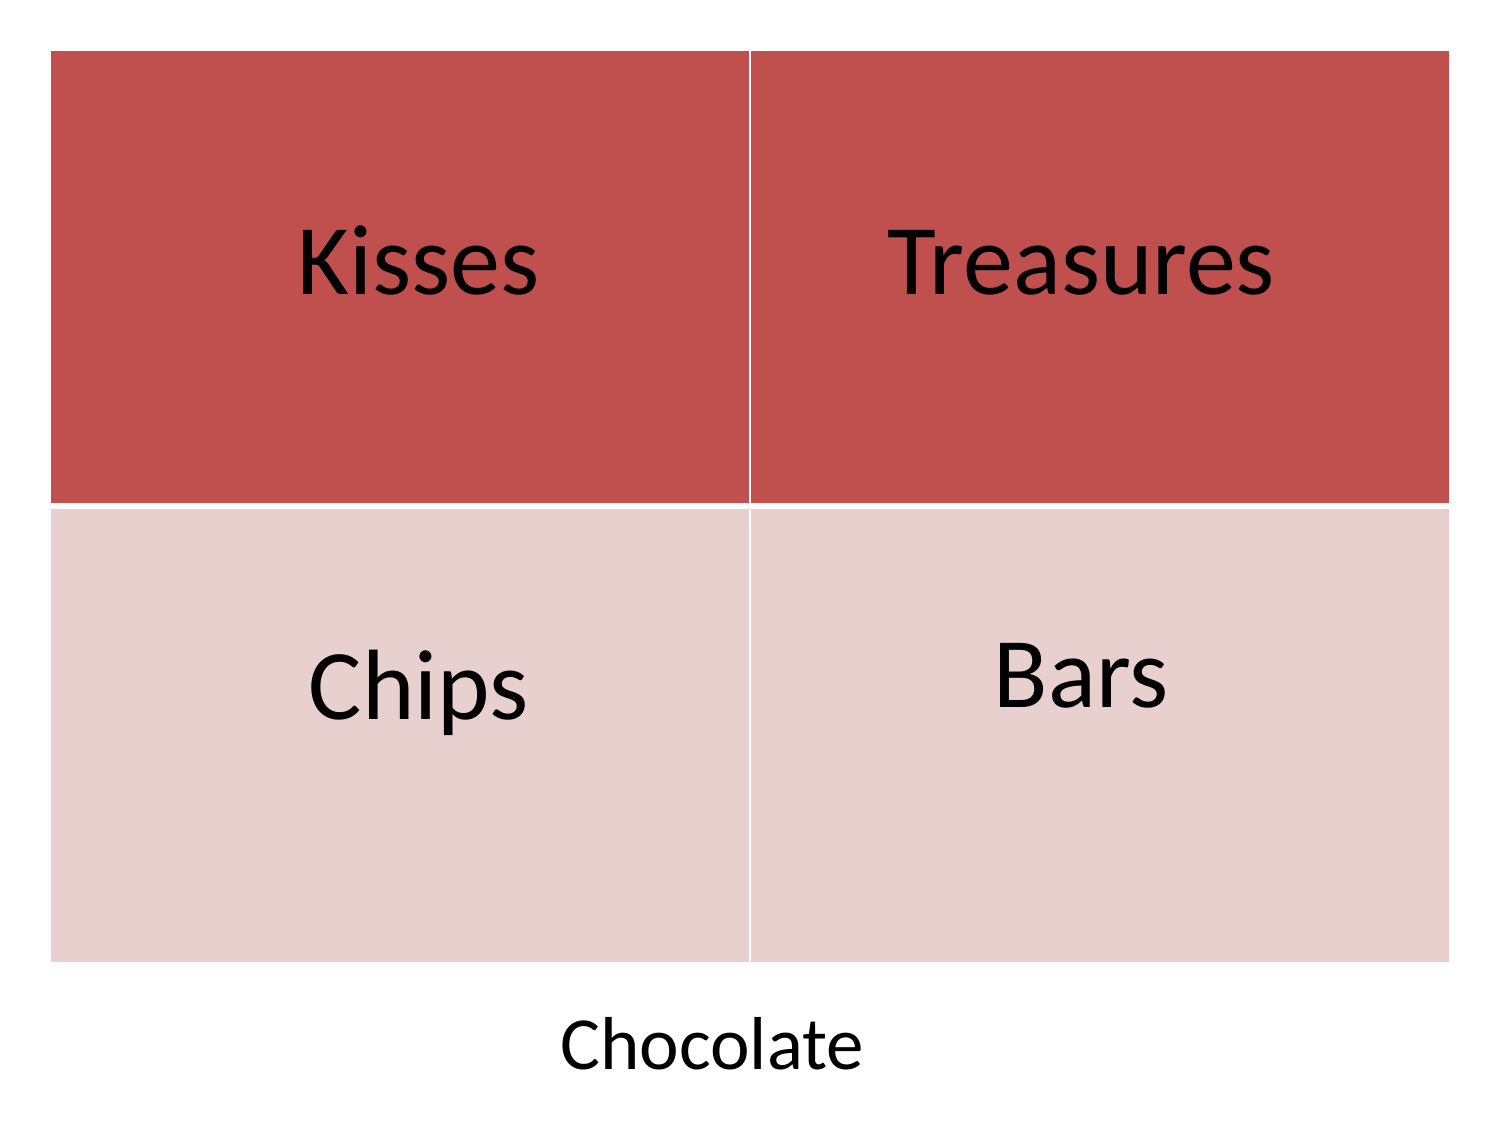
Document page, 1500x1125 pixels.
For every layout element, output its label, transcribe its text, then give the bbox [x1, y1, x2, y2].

text_box Treasures [800, 187, 1363, 323]
text_box Bars [800, 600, 1363, 735]
table_cell [751, 509, 1449, 962]
text_box Chocolate [112, 987, 1313, 1093]
table_header [51, 51, 749, 503]
text_box Kisses [137, 187, 700, 323]
table_header [751, 51, 1449, 503]
table_cell [51, 509, 749, 962]
text_box Chips [137, 612, 700, 748]
